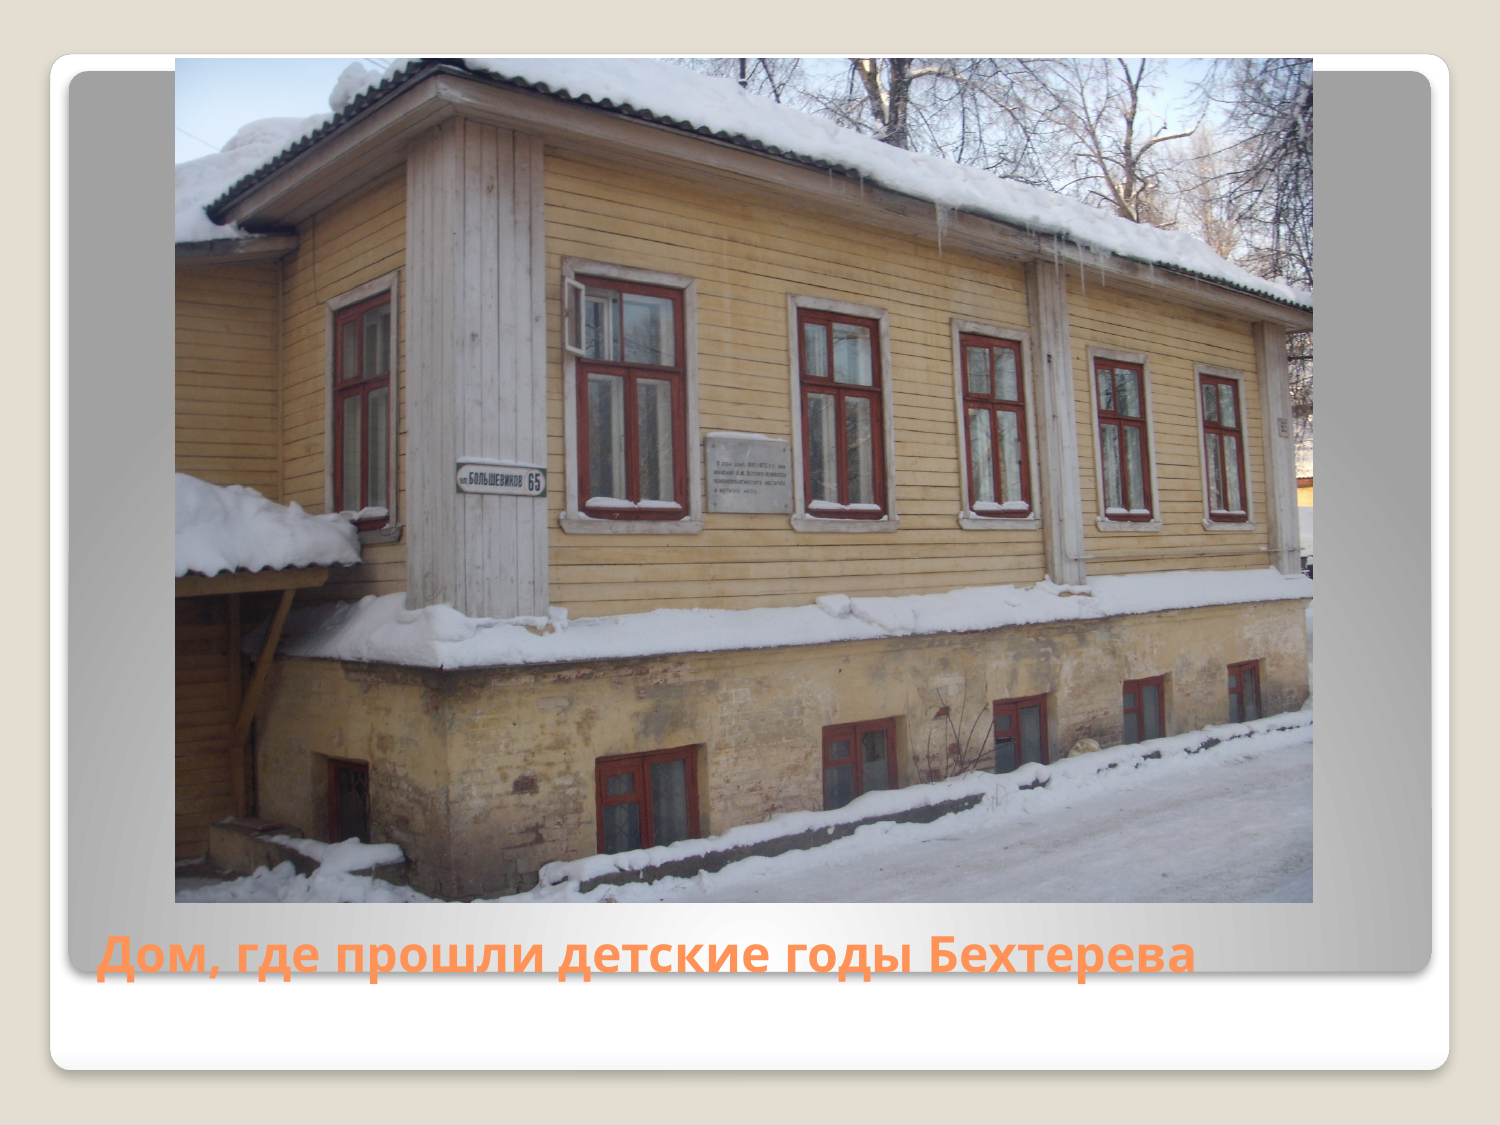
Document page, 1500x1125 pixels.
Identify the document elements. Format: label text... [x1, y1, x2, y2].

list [175, 58, 1313, 903]
title Дом, где прошли детские годы Бехтерева [82, 817, 1425, 990]
